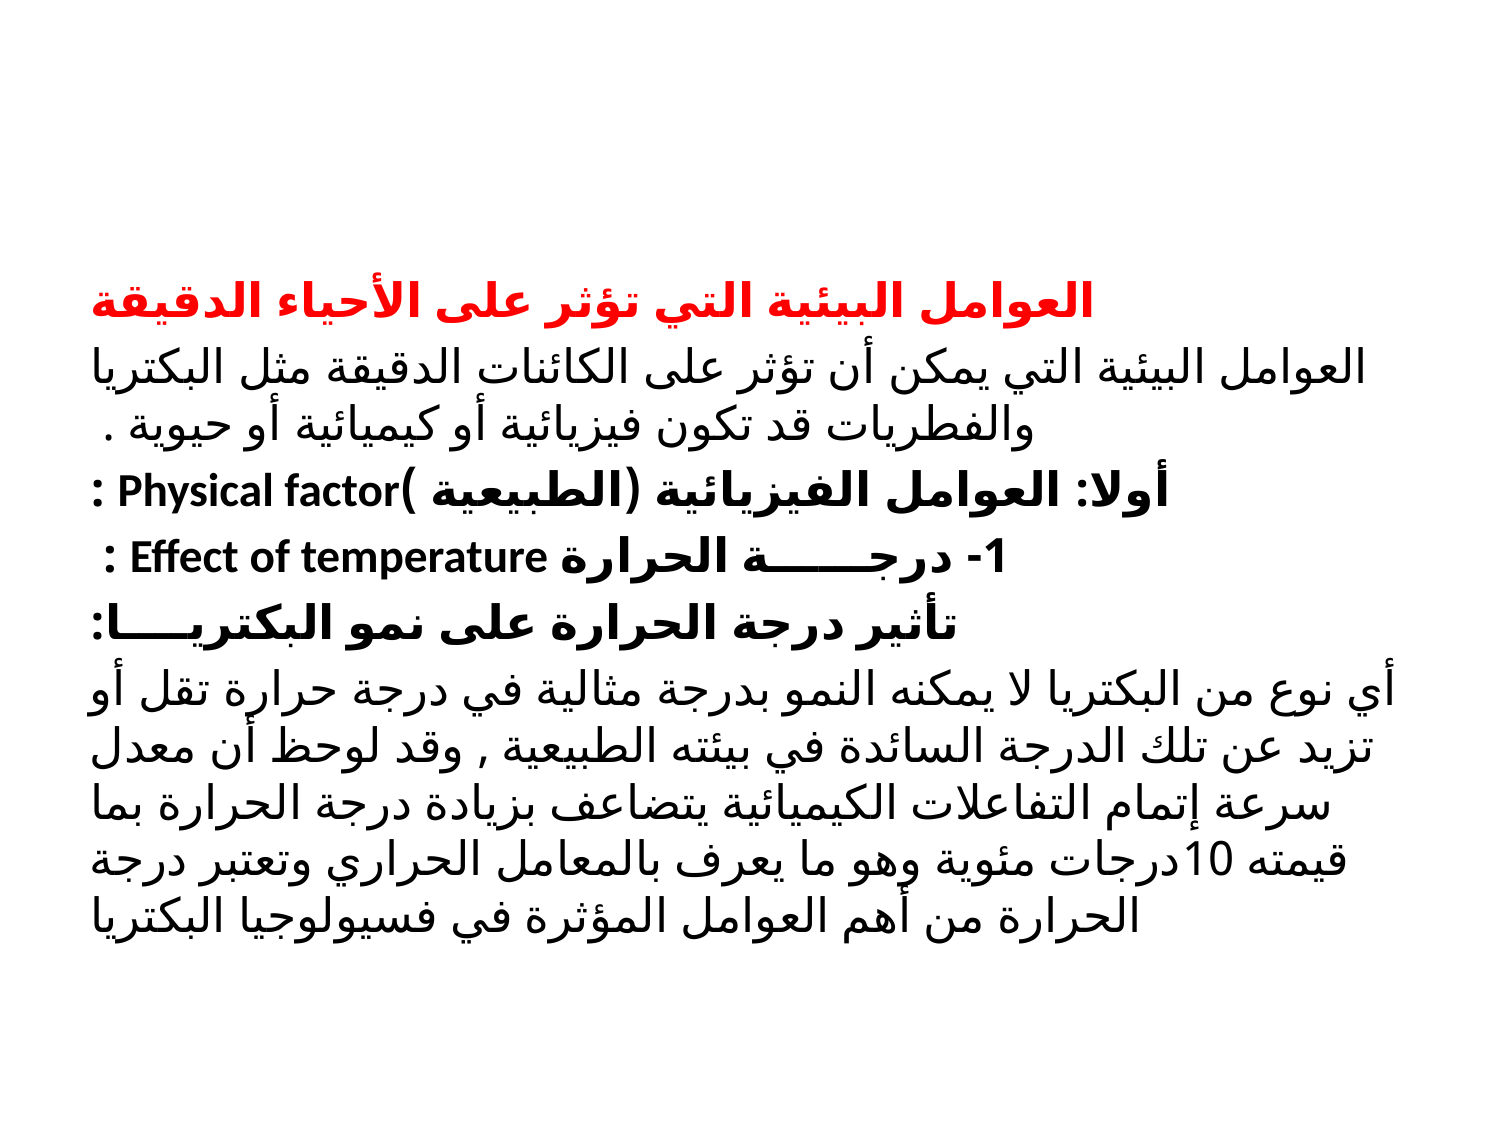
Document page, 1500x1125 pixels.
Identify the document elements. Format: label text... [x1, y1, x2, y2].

list العوامل البيئية التي تؤثر على الأحياء الدقيقة العوامل البيئية التي يمكن أن تؤثر على الكائنات الدقيقة مثل البكتريا والفطريات قد تكون فيزيائية أو كيميائية أو حيوية . أولا: العوامل الفيزيائية (الطبيعية )Physical factor : 1- درجــــــة الحرارة Effect of temperature : تأثير درجة الحرارة على نمو البكتريــــا: أي نوع من البكتريا لا يمكنه النمو بدرجة مثالية في درجة حرارة تقل أو تزيد عن تلك الدرجة السائدة في بيئته الطبيعية , وقد لوحظ أن معدل سرعة إتمام التفاعلات الكيميائية يتضاعف بزيادة درجة الحرارة بما قيمته 10درجات مئوية وهو ما يعرف بالمعامل الحراري وتعتبر درجة الحرارة من أهم العوامل المؤثرة في فسيولوجيا البكتريا [75, 262, 1425, 1005]
